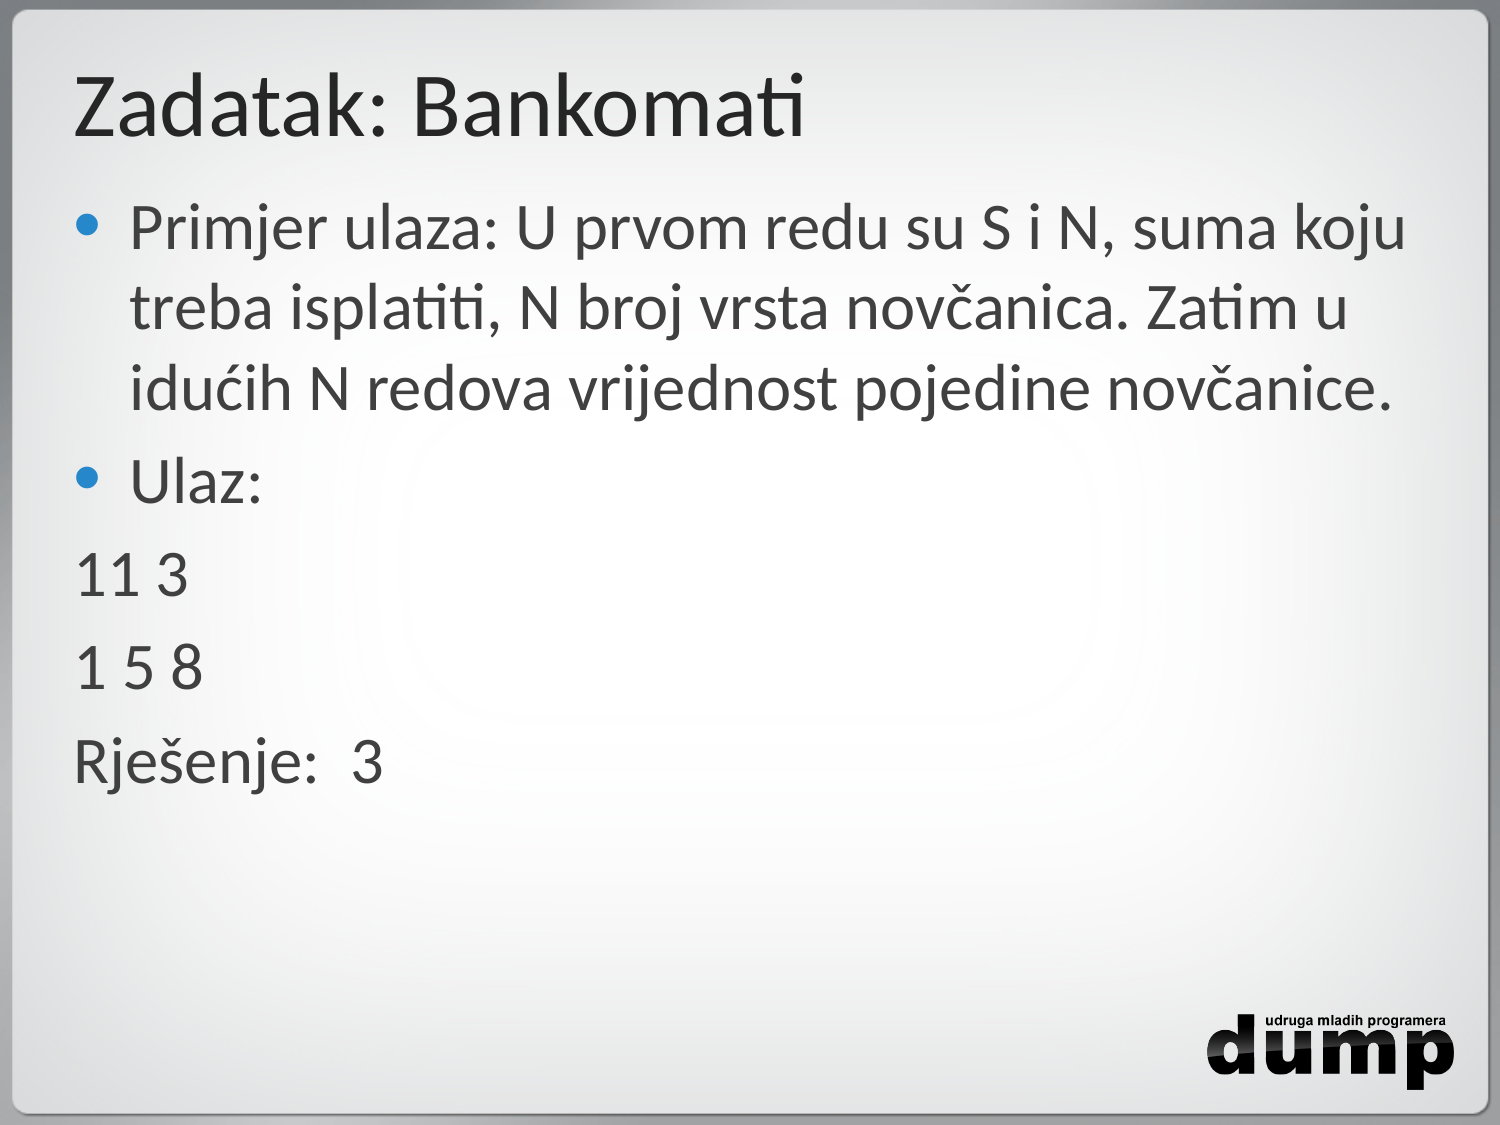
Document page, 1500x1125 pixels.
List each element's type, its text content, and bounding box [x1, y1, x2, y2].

picture [0, 0, 1500, 1125]
list Primjer ulaza: U prvom redu su S i N, suma koju treba isplatiti, N broj vrsta novčanica. Zatim u idućih N redova vrijednost pojedine novčanice. Ulaz: 11 3 1 5 8 Rješenje: 3 [58, 175, 1426, 986]
title Zadatak: Bankomati [58, 23, 1425, 175]
